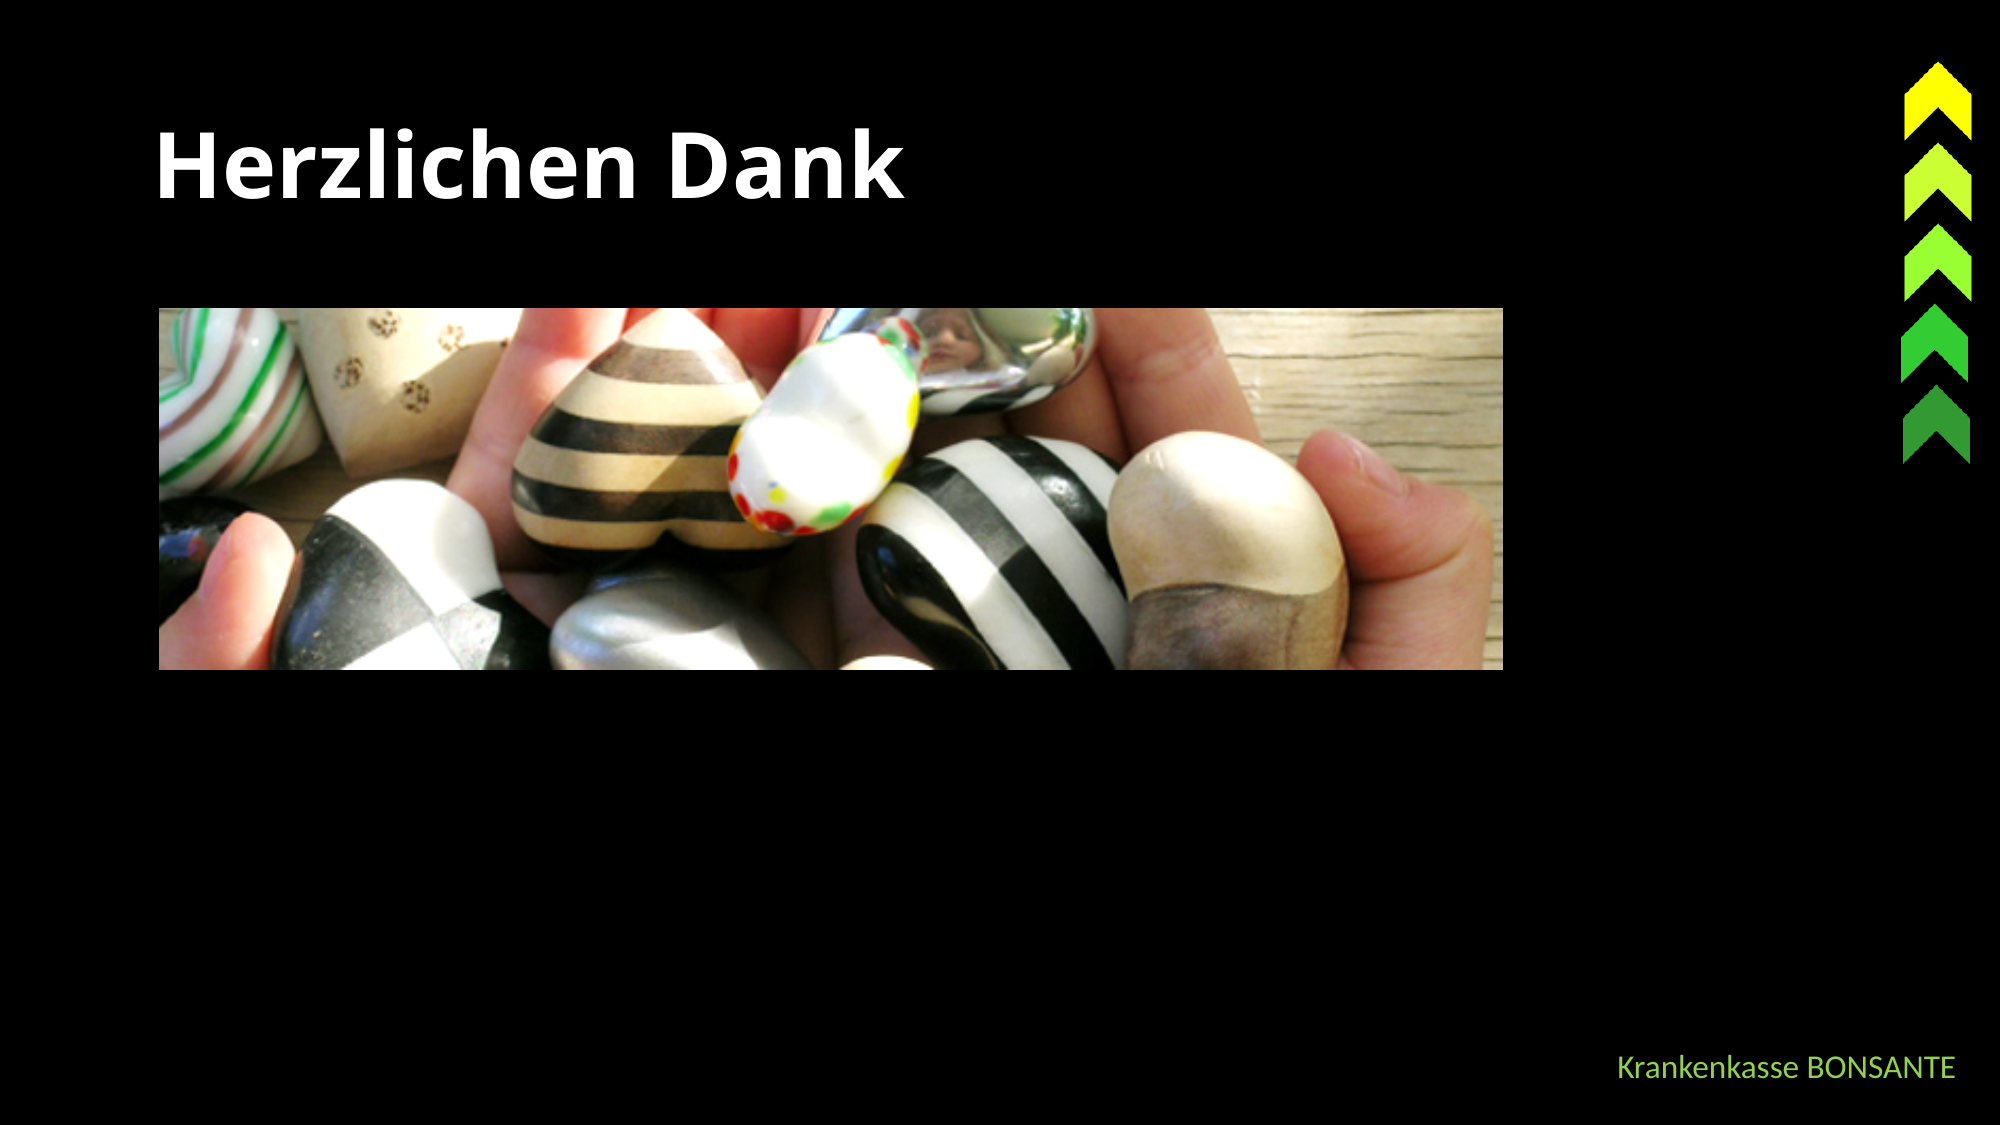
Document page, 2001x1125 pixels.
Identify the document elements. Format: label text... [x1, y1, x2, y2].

footer Krankenkasse BONSANTE [1296, 1035, 1972, 1096]
picture [1900, 59, 1972, 466]
picture [159, 308, 1503, 670]
title Herzlichen Dank [137, 59, 1863, 278]
